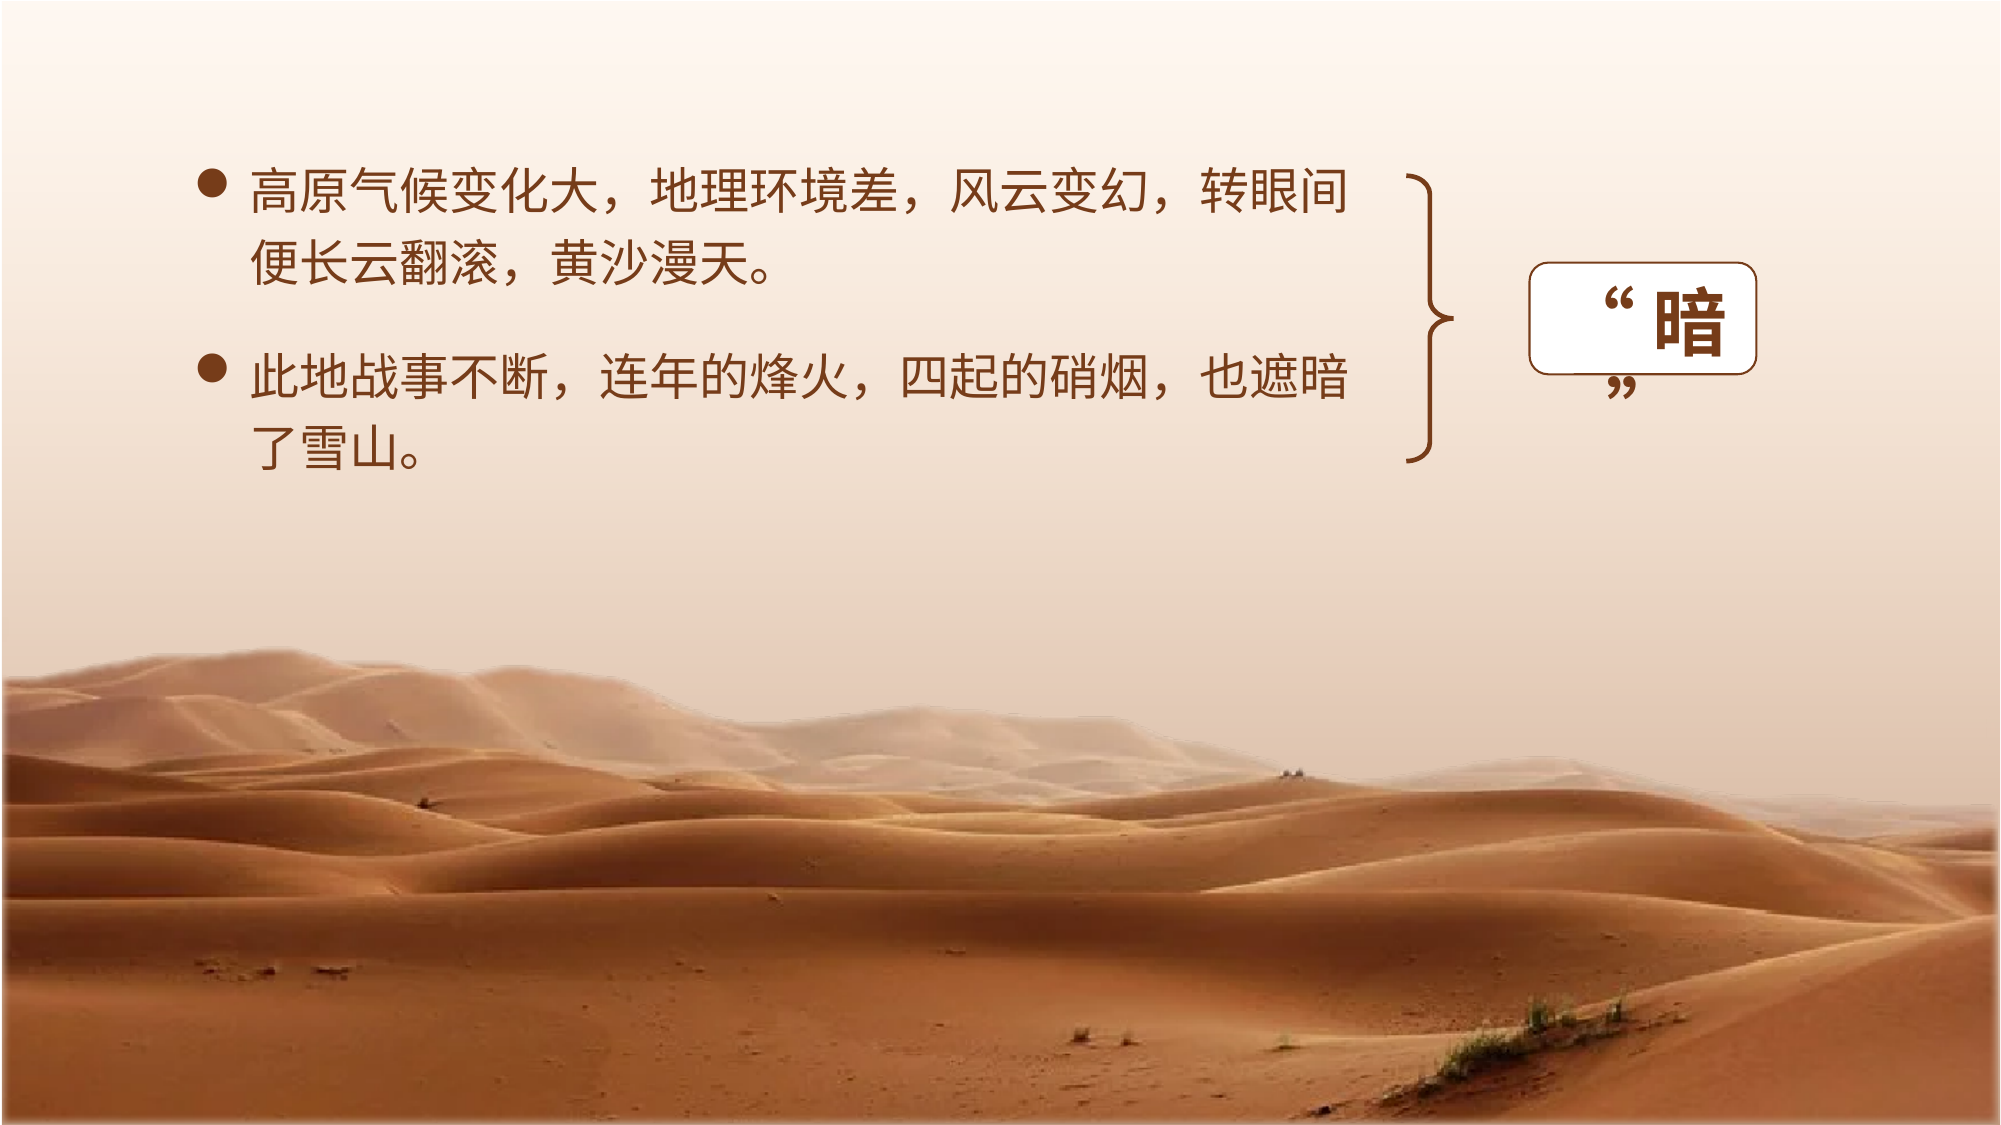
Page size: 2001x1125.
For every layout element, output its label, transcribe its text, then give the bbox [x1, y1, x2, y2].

text_box [1406, 175, 1454, 462]
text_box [1529, 262, 1757, 375]
text_box 高原气候变化大，地理环境差，风云变幻，转眼间便长云翻滚，黄沙漫天。 [178, 139, 1392, 299]
text_box 此地战事不断，连年的烽火，四起的硝烟，也遮暗了雪山。 [178, 325, 1392, 485]
picture [8, 624, 1991, 1117]
